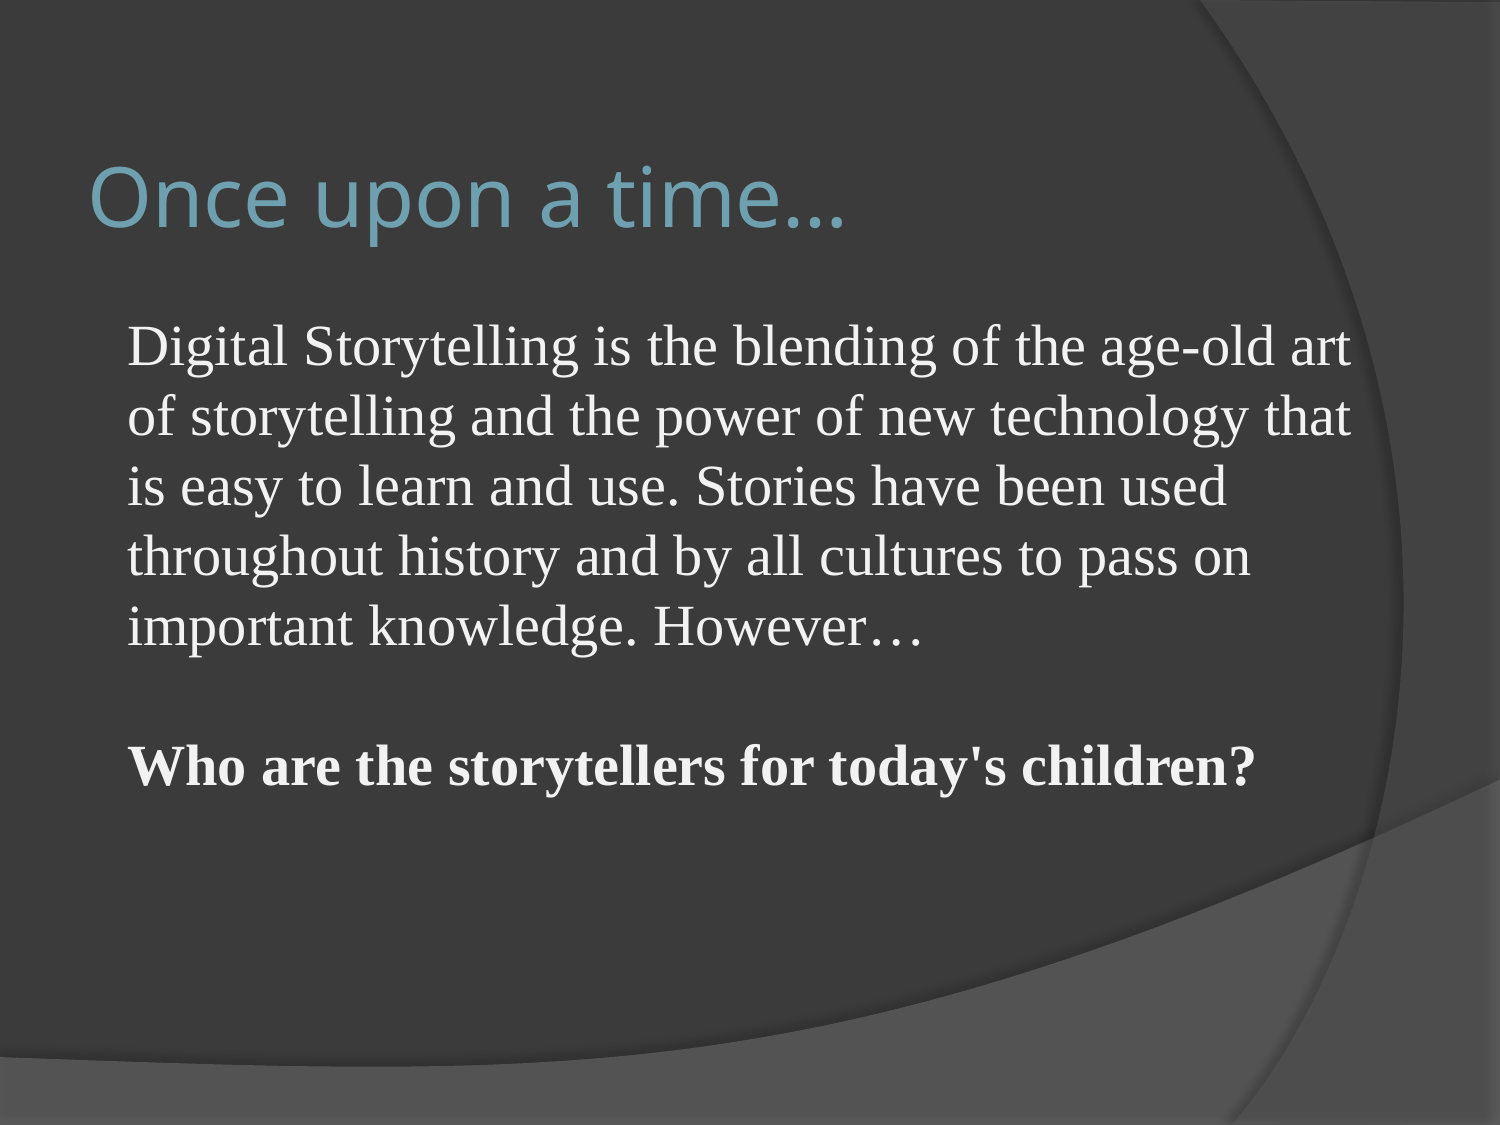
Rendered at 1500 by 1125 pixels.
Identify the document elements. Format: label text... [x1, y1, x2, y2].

text_box Digital Storytelling is the blending of the age-old art of storytelling and the power of new technology that is easy to learn and use. Stories have been used throughout history and by all cultures to pass on important knowledge. However… Who are the storytellers for today's children? [112, 299, 1413, 805]
title Once upon a time… [79, 99, 1355, 288]
